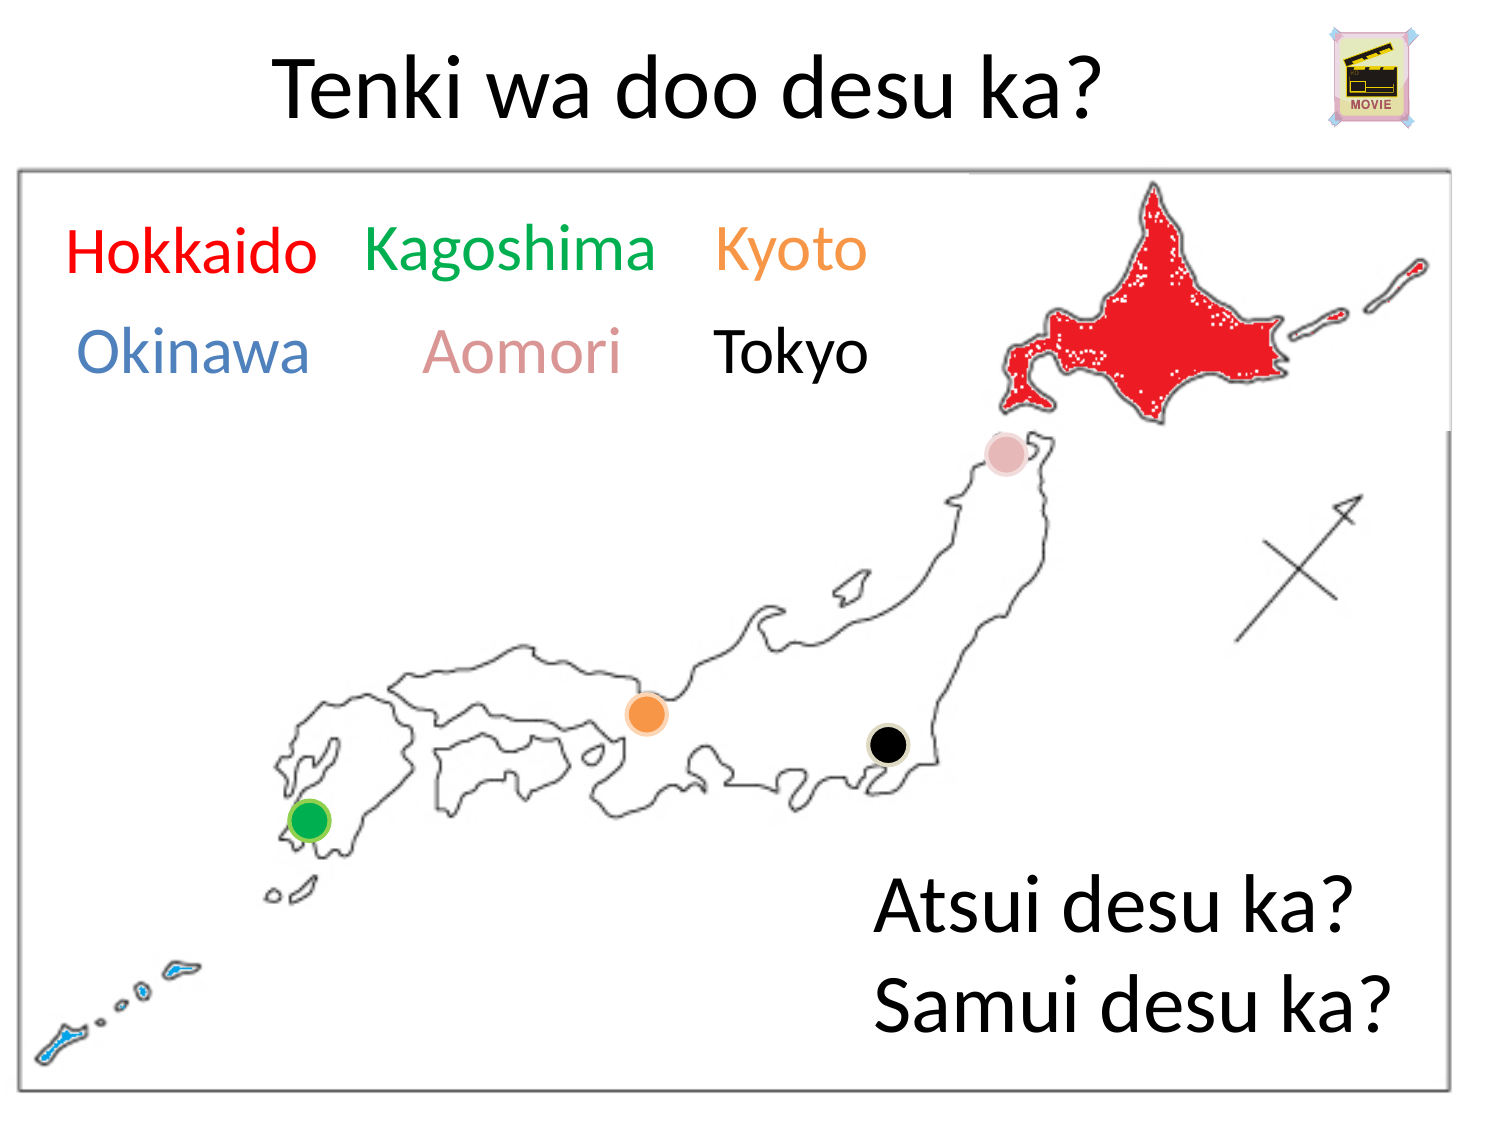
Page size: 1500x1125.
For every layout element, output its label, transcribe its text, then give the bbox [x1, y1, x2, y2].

text_box Tenki wa doo desu ka? [109, 19, 1334, 100]
picture [968, 172, 1451, 432]
picture [1327, 26, 1420, 130]
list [5, 101, 1465, 1125]
picture [23, 938, 227, 1083]
